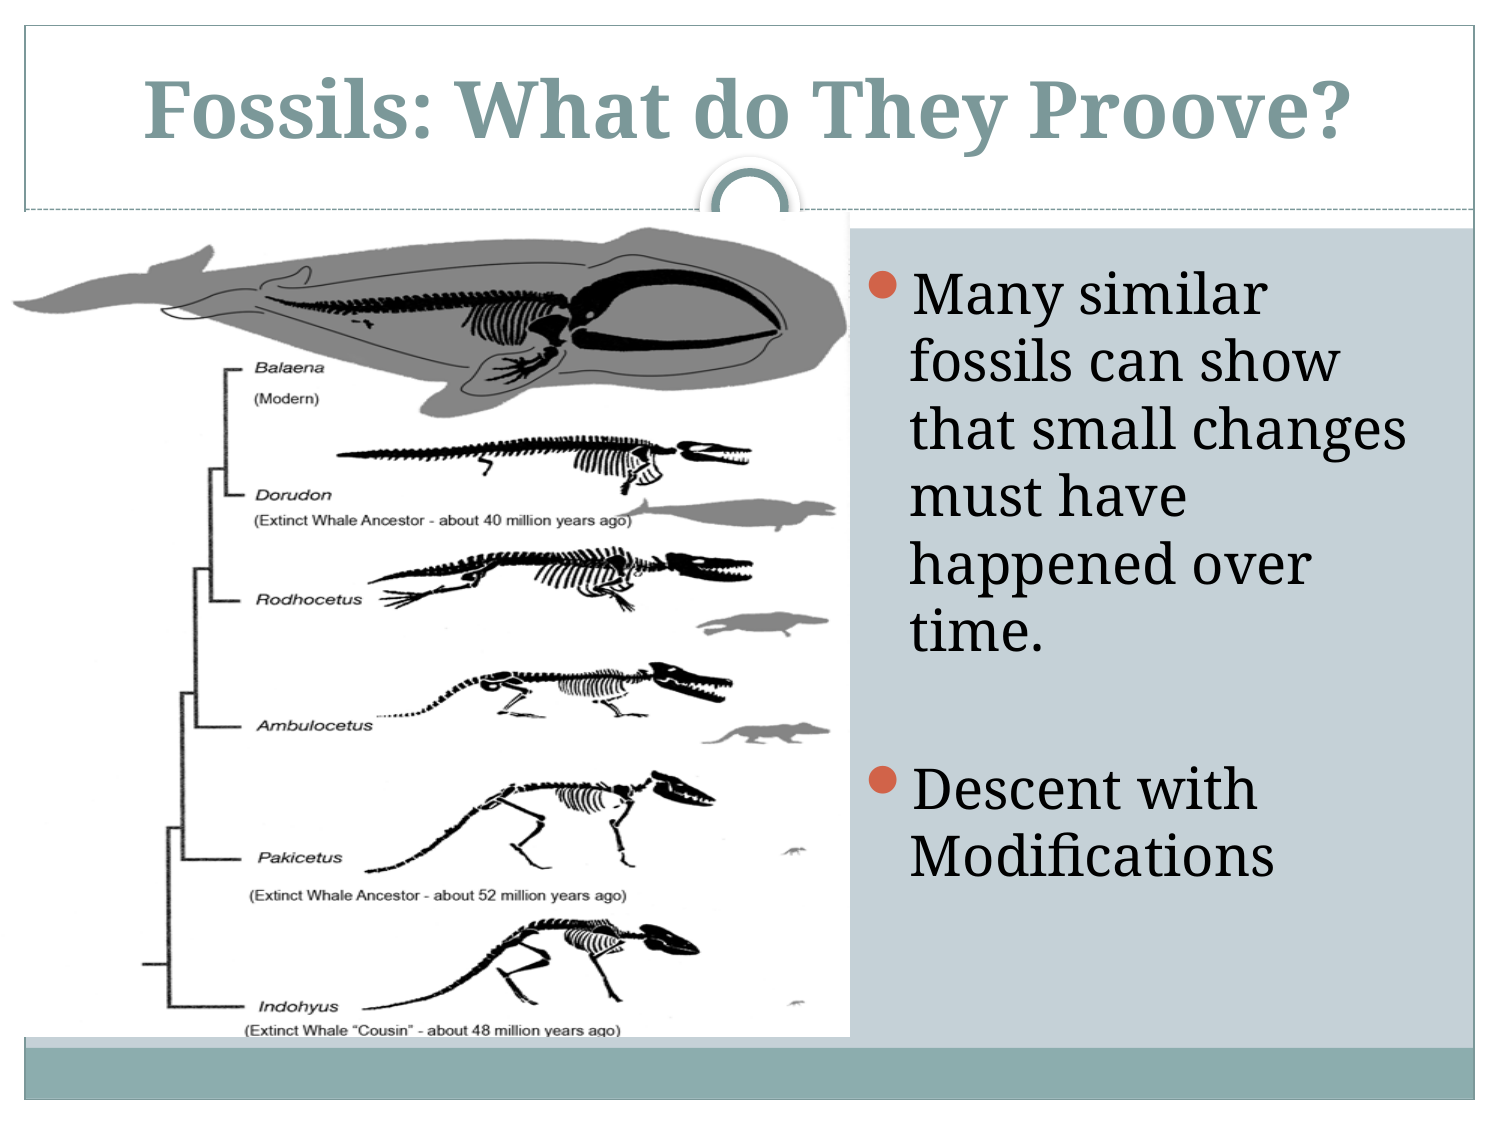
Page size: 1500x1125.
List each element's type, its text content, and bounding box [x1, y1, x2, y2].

list Many similar fossils can show that small changes must have happened over time. Descent with Modifications [856, 250, 1445, 1001]
title Fossils: What do They Proove? [49, 37, 1450, 162]
picture [0, 212, 851, 1038]
